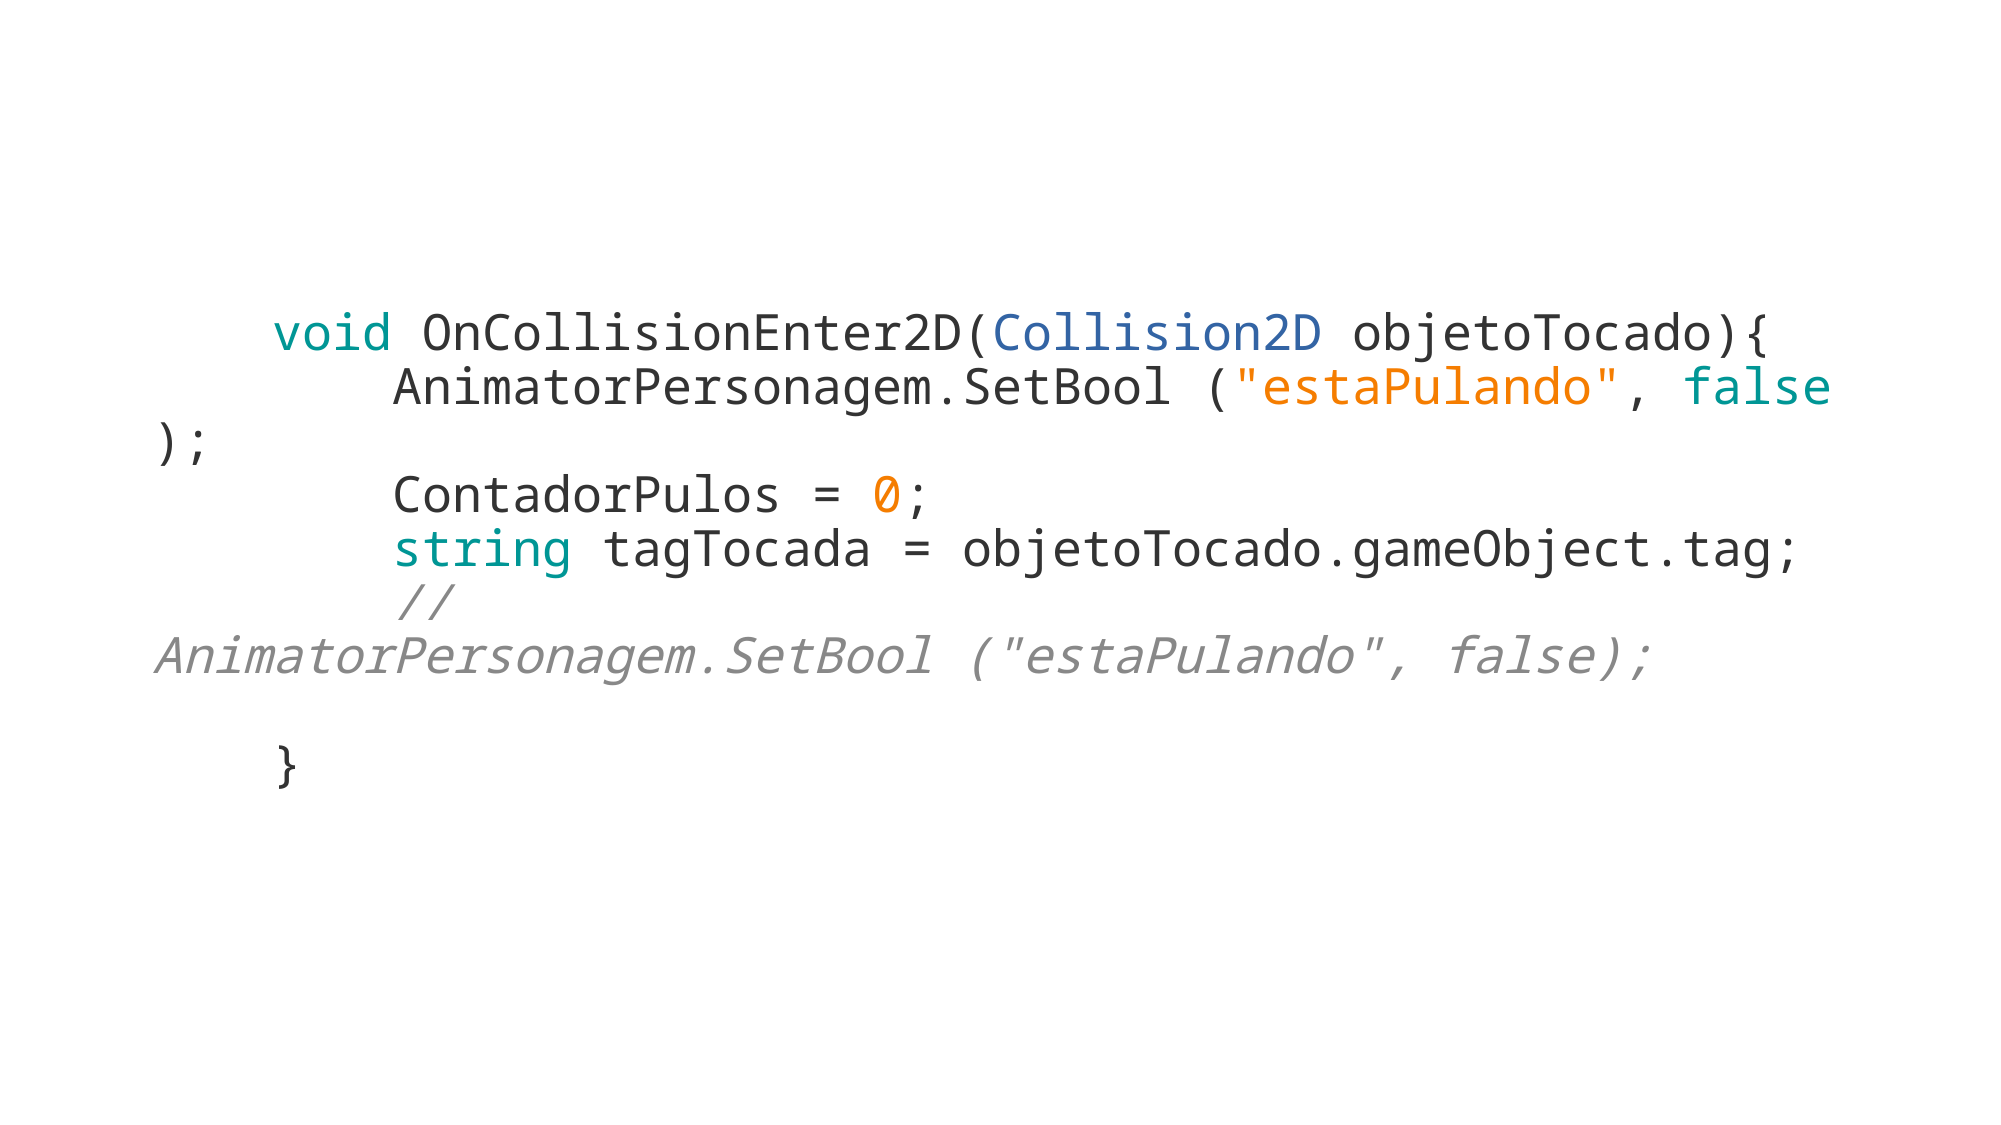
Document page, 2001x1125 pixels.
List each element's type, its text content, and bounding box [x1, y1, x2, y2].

list void OnCollisionEnter2D(Collision2D objetoTocado){ AnimatorPersonagem.SetBool ("estaPulando", false); ContadorPulos = 0; string tagTocada = objetoTocado.gameObject.tag; //AnimatorPersonagem.SetBool ("estaPulando", false); } [137, 299, 1863, 1014]
